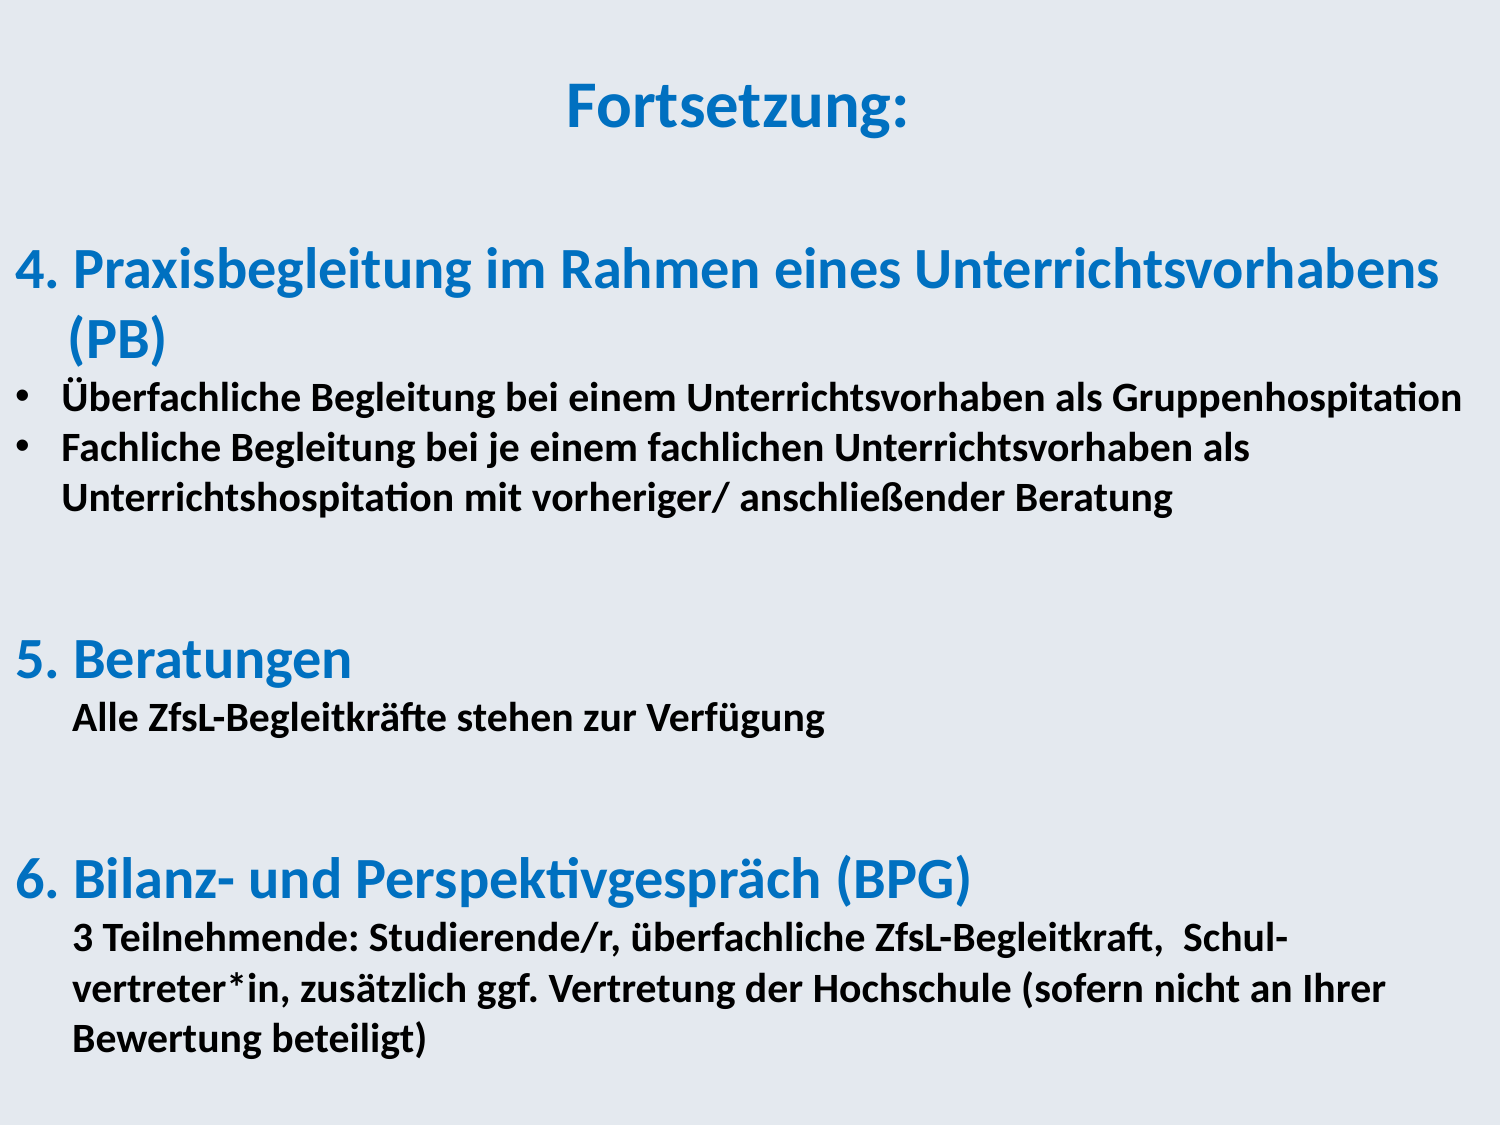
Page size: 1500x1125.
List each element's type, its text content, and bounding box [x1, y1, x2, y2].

list 4. Praxisbegleitung im Rahmen eines Unterrichtsvorhabens (PB) Überfachliche Begleitung bei einem Unterrichtsvorhaben als Gruppenhospitation Fachliche Begleitung bei je einem fachlichen Unterrichtsvorhaben als Unterrichtshospitation mit vorheriger/ anschließender Beratung 5. Beratungen Alle ZfsL-Begleitkräfte stehen zur Verfügung 6. Bilanz- und Perspektivgespräch (BPG) 3 Teilnehmende: Studierende/r, überfachliche ZfsL-Begleitkraft, Schul- vertreter*in, zusätzlich ggf. Vertretung der Hochschule (sofern nicht an Ihrer Bewertung beteiligt) [0, 172, 1495, 1106]
title Fortsetzung: [17, 19, 1460, 172]
